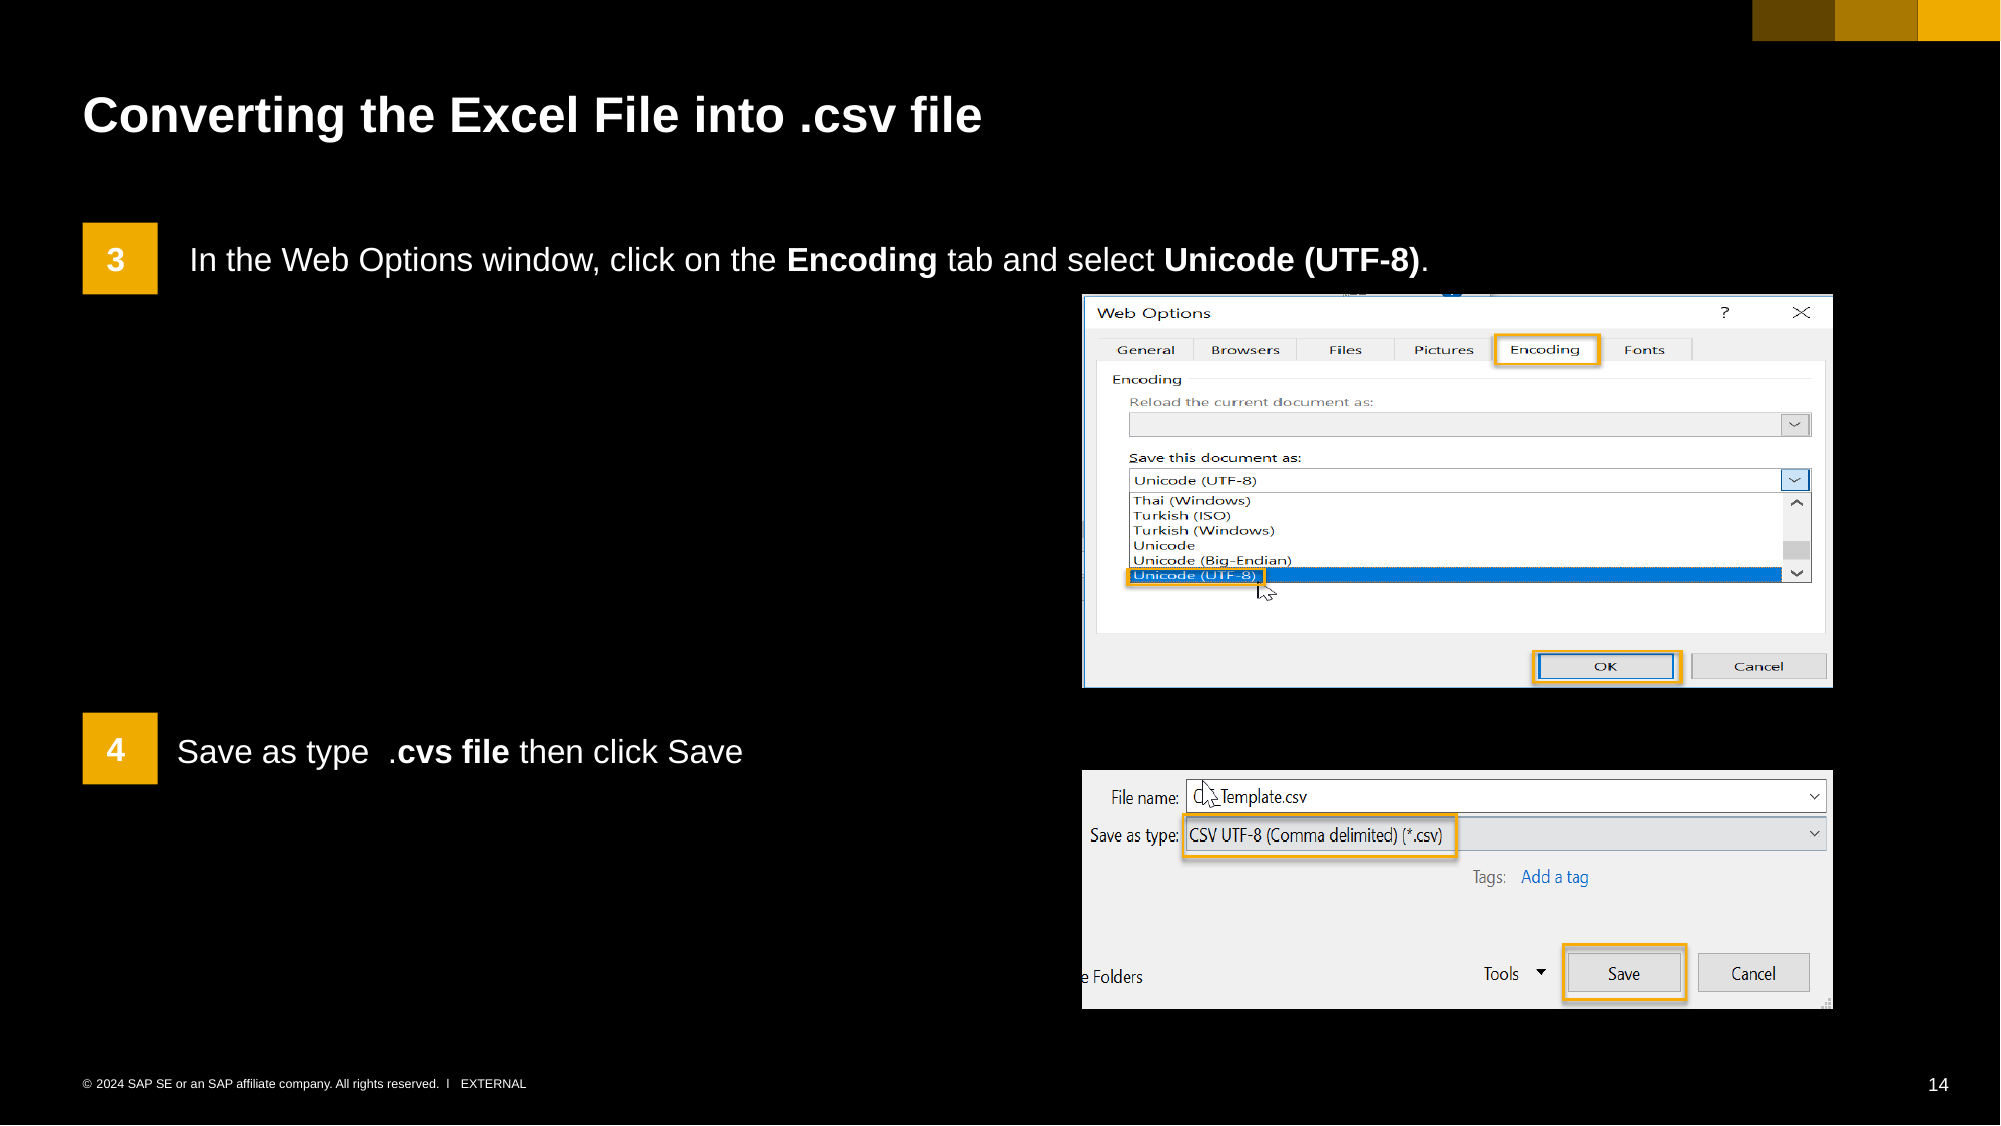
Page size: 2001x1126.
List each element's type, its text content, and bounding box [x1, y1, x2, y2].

title Converting the Excel File into .csv file [82, 82, 1918, 144]
picture [1082, 294, 1833, 689]
text_box Save as type .cvs file then click Save [162, 722, 947, 778]
text_box 3 [82, 222, 158, 295]
text_box 4 [82, 712, 158, 785]
text_box In the Web Options window, click on the Encoding tab and select Unicode (UTF-8). [174, 230, 1445, 286]
picture [1082, 769, 1833, 1009]
